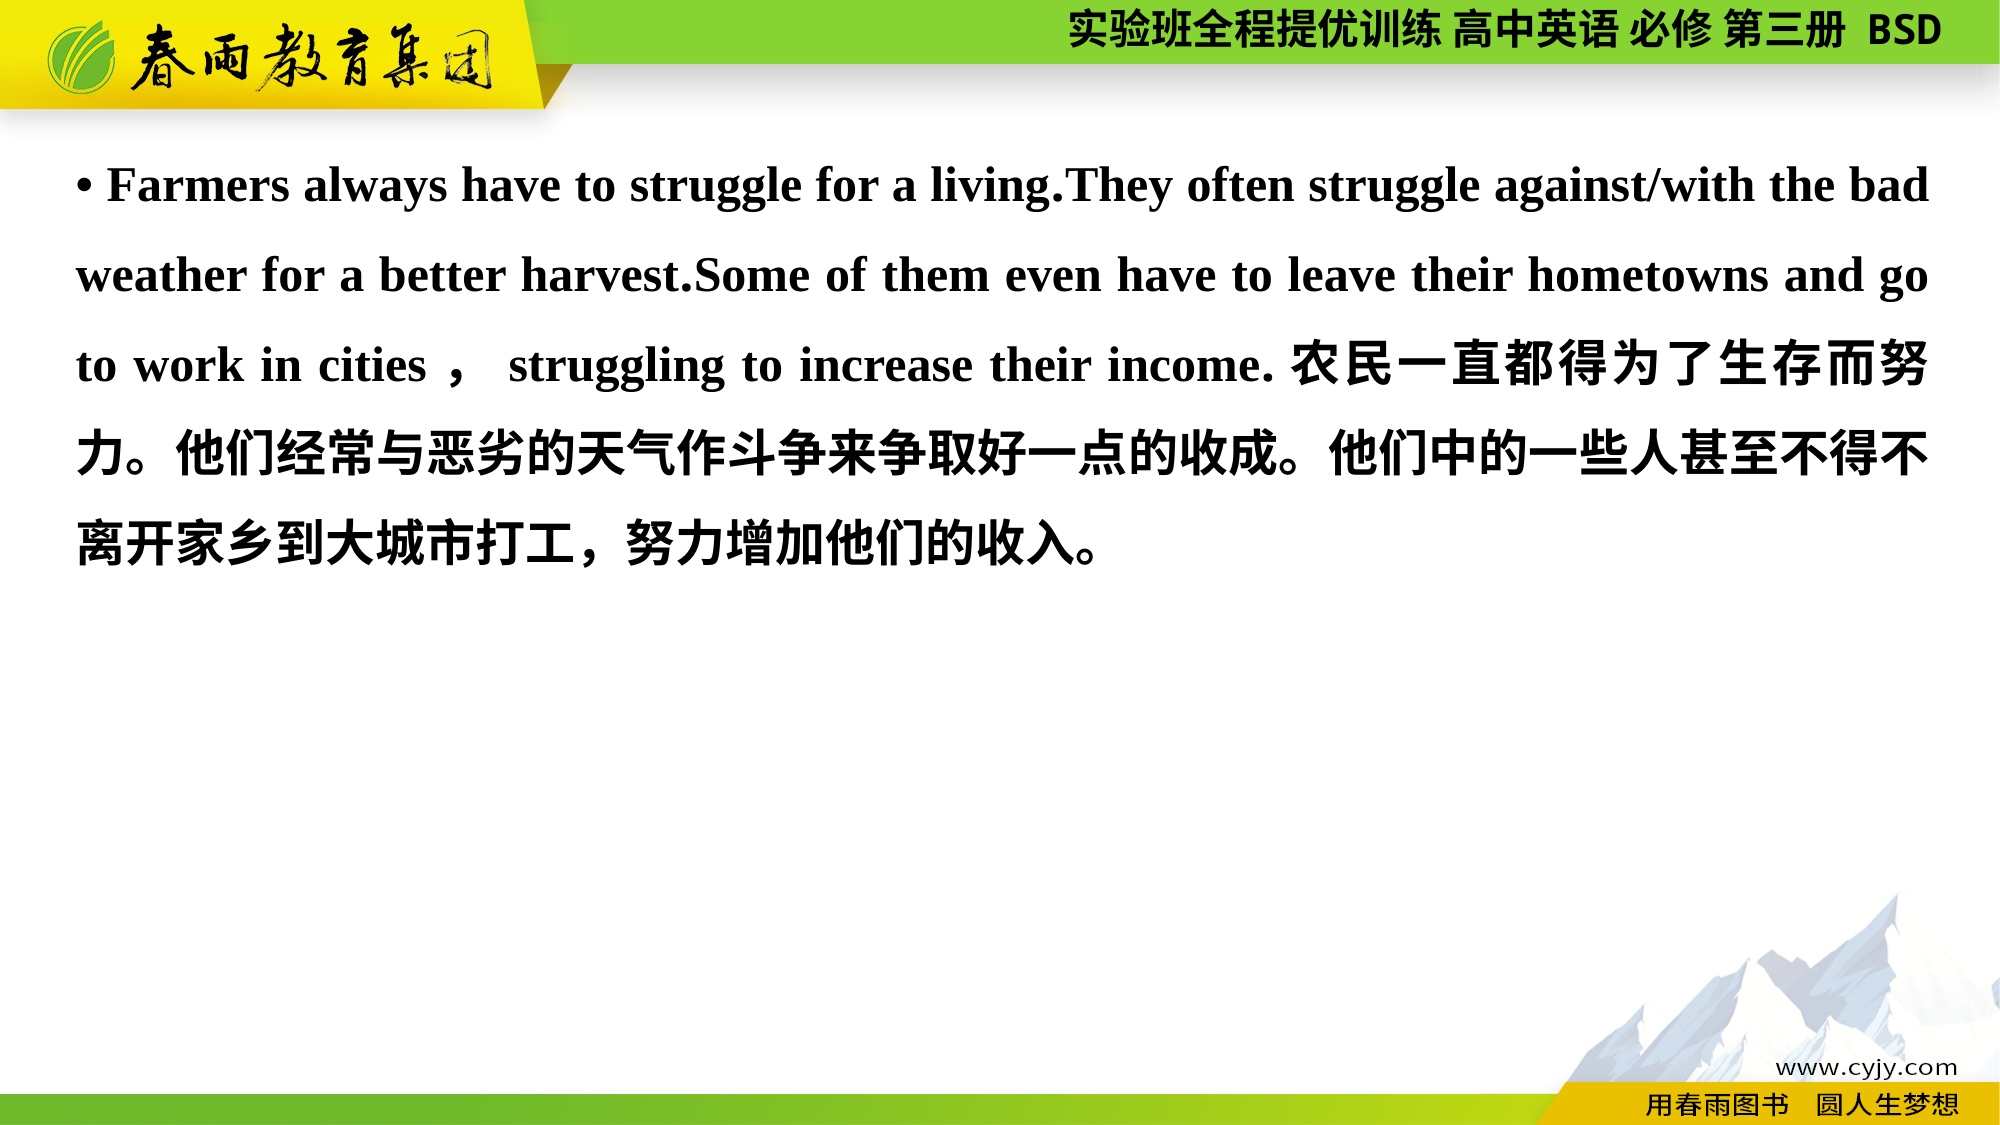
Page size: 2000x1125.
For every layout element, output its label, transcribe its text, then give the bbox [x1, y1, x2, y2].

picture [0, 0, 2000, 1125]
list • Farmers always have to struggle for a living.They often struggle against/with the bad weather for a better harvest.Some of them even have to leave their hometowns and go to work in cities，struggling to increase their income.农民一直都得为了生存而努力。他们经常与恶劣的天气作斗争来争取好一点的收成。他们中的一些人甚至不得不离开家乡到大城市打工，努力增加他们的收入。 [60, 113, 1945, 572]
